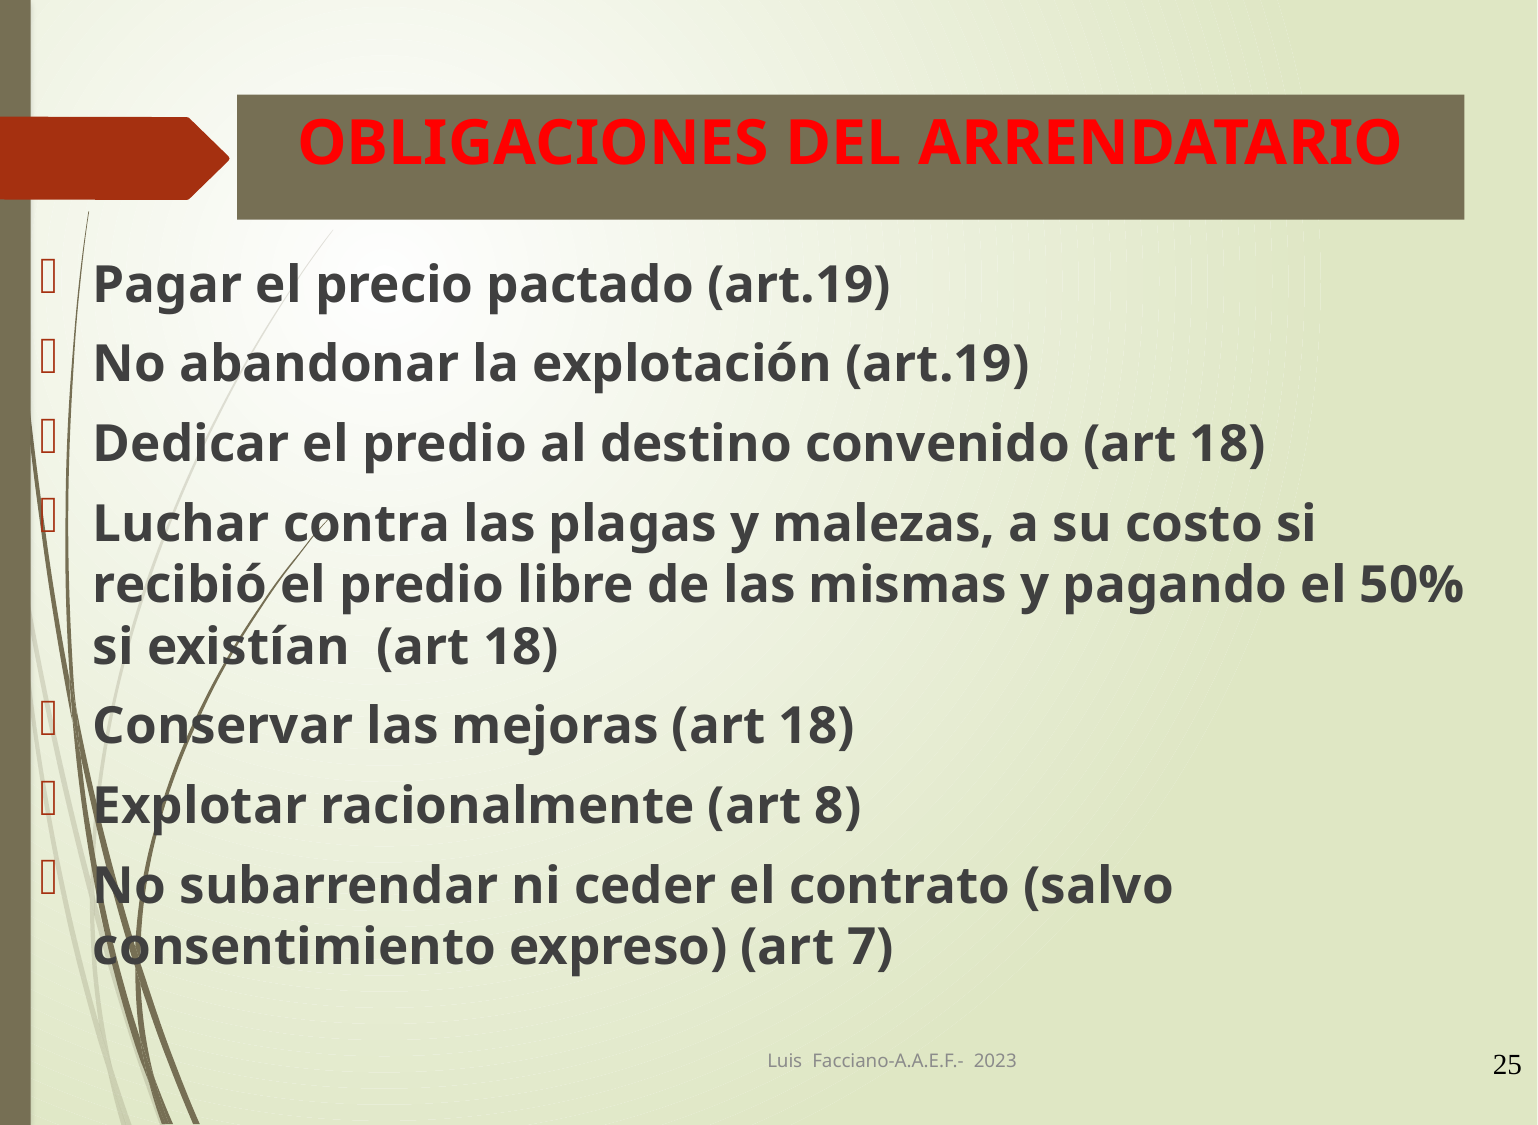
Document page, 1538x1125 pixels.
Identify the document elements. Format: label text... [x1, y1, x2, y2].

footer Luis Facciano-A.A.E.F.- 2023 [752, 1034, 1538, 1085]
title OBLIGACIONES DEL ARRENDATARIO [237, 94, 1465, 220]
list Pagar el precio pactado (art.19) No abandonar la explotación (art.19) Dedicar el predio al destino convenido (art 18) Luchar contra las plagas y malezas, a su costo si recibió el predio libre de las mismas y pagando el 50% si existían (art 18) Conservar las mejoras (art 18) Explotar racionalmente (art 8) No subarrendar ni ceder el contrato (salvo consentimiento expreso) (art 7) [24, 243, 1513, 988]
slide_number 25 [1447, 1050, 1538, 1075]
